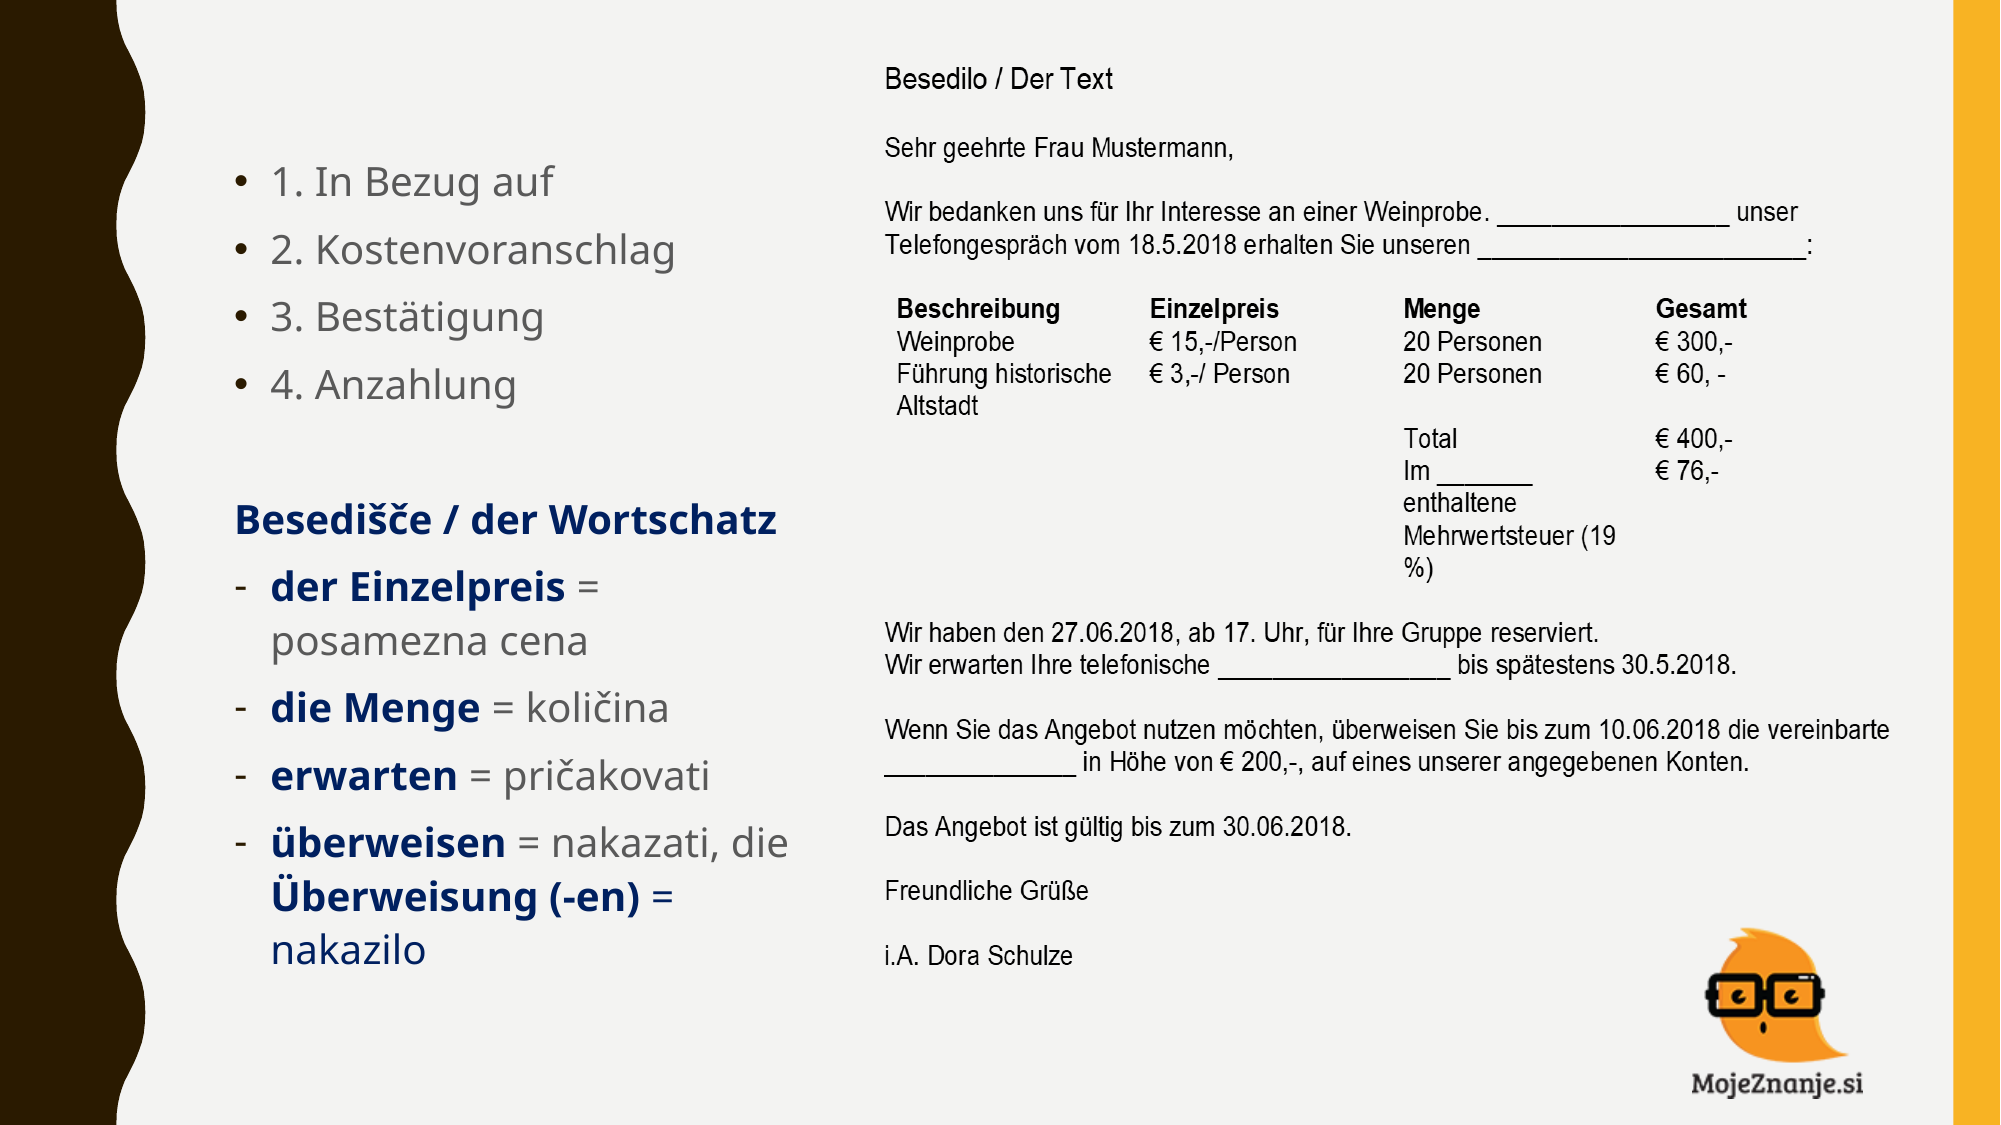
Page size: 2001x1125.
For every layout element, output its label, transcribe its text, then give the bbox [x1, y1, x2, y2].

picture [884, 60, 1899, 1099]
list 1. In Bezug auf 2. Kostenvoranschlag 3. Bestätigung 4. Anzahlung Besedišče / der Wortschatz der Einzelpreis = posamezna cena die Menge = količina erwarten = pričakovati überweisen = nakazati, die Überweisung (-en) = nakazilo [219, 144, 825, 981]
